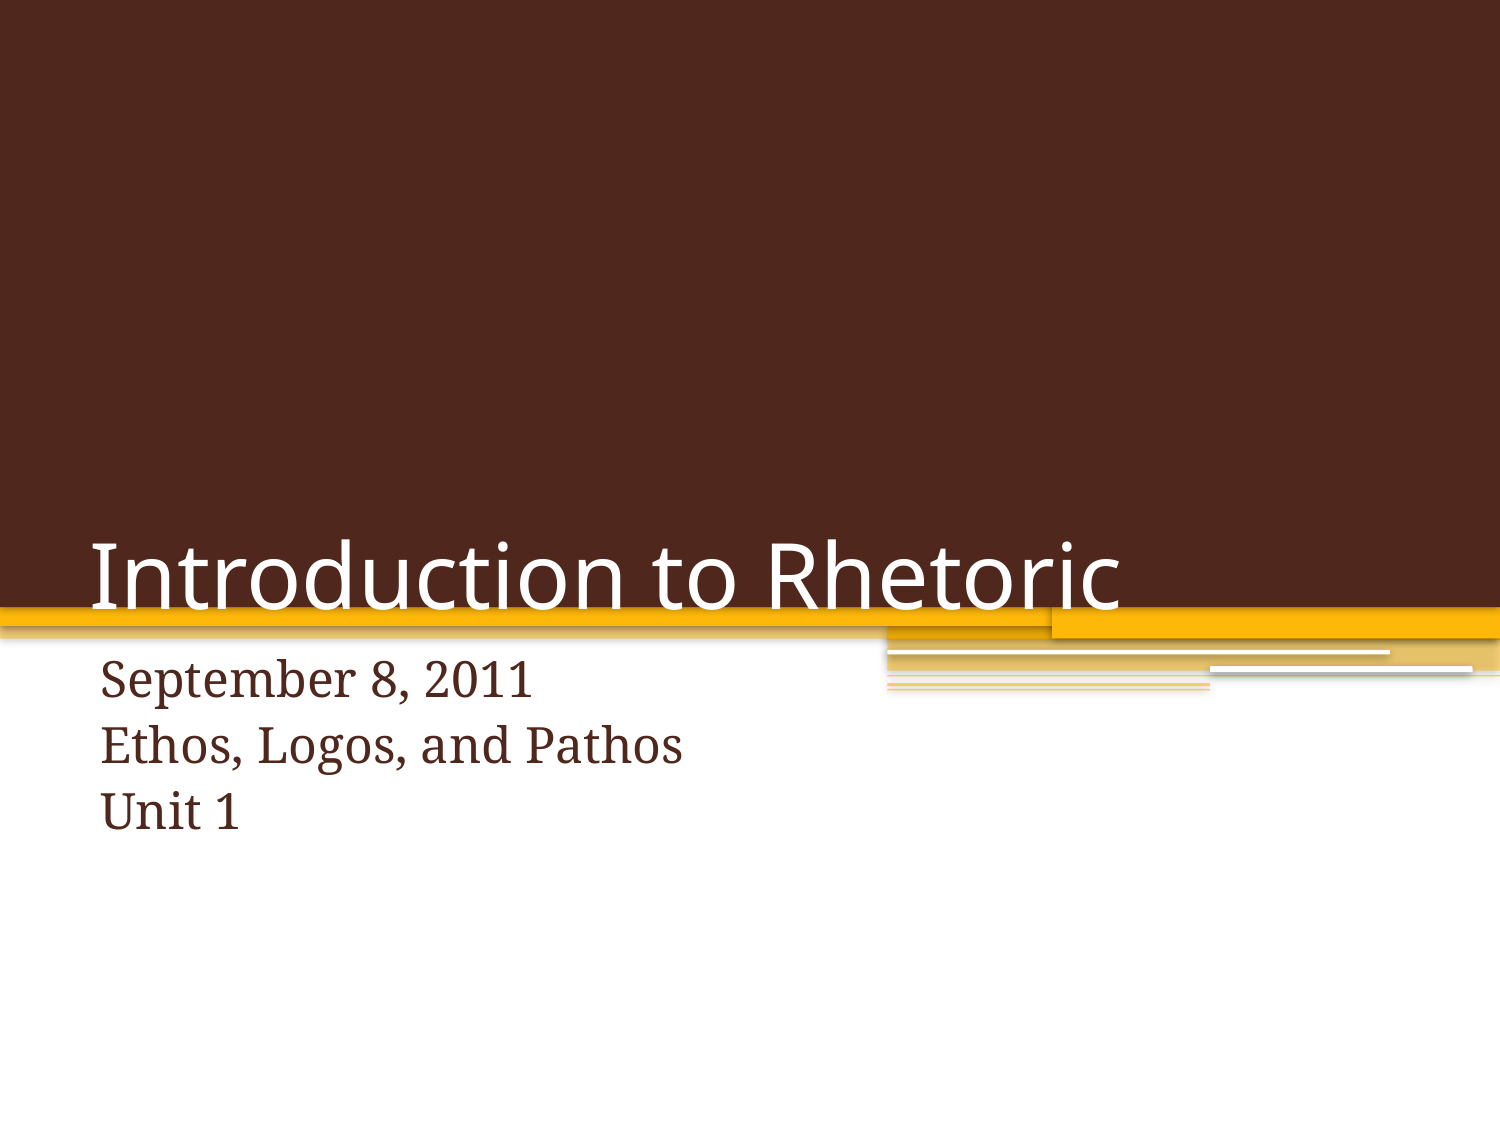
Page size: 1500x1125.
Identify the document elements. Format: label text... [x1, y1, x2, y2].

subtitle September 8, 2011 Ethos, Logos, and Pathos Unit 1 [75, 639, 888, 928]
title Introduction to Rhetoric [75, 394, 1463, 636]
